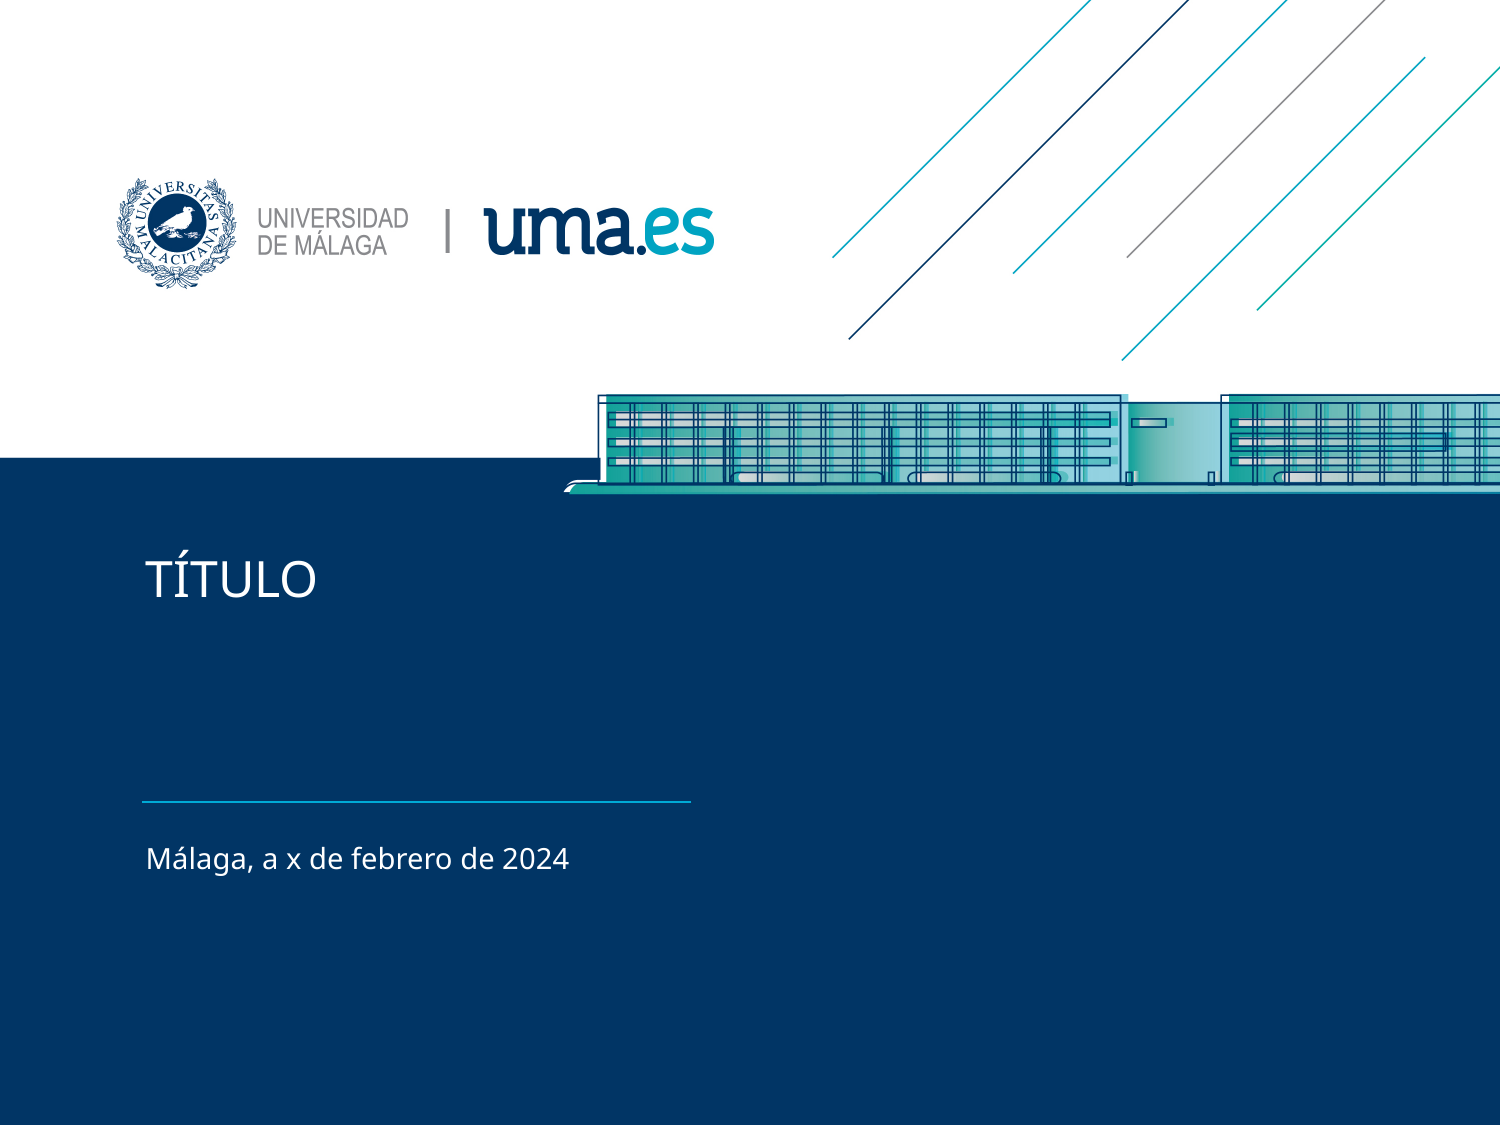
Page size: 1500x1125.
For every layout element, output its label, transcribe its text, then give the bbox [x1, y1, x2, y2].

text_box TÍTULO [130, 539, 750, 615]
text_box Málaga, a x de febrero de 2024 [130, 832, 854, 883]
picture [0, 0, 1500, 1125]
